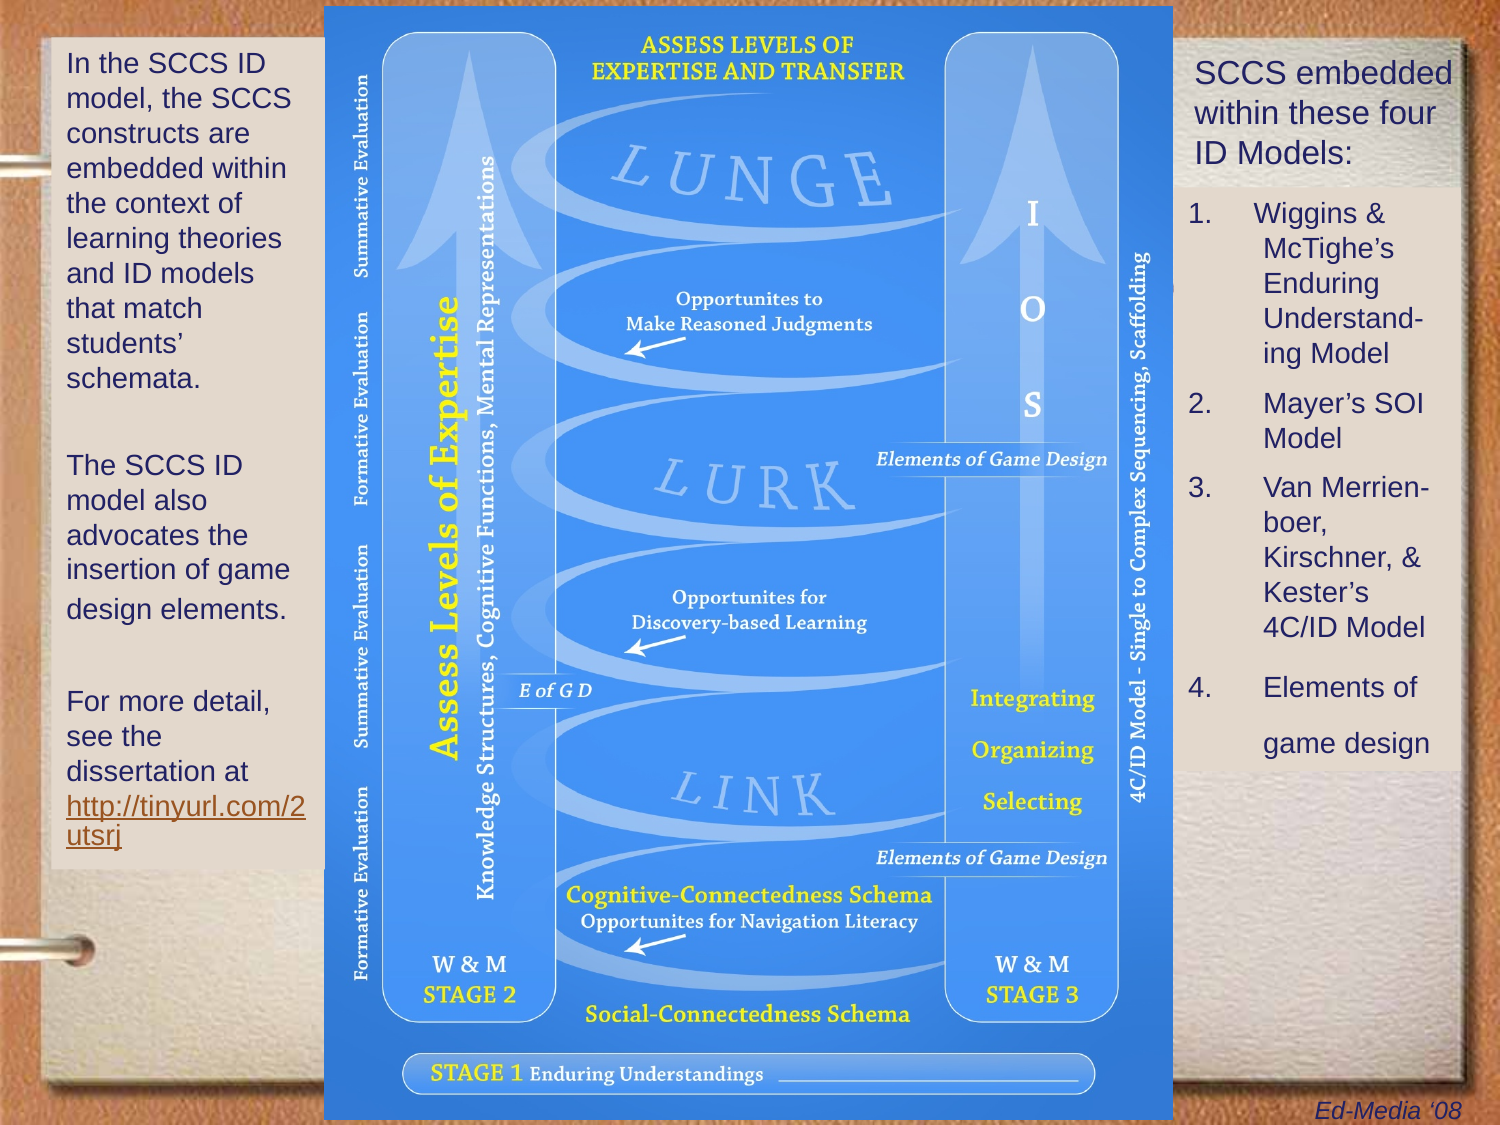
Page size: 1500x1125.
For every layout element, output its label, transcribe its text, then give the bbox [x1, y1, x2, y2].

picture [0, 0, 1500, 1125]
text_box SCCS embedded within these four ID Models: [1179, 43, 1493, 179]
text_box In the SCCS ID model, the SCCS constructs are embedded within the context of learning theories and ID models that match students’ schemata. The SCCS ID model also advocates the insertion of game design elements. For more detail, see the dissertation at http://tinyurl.com/2utsrj [51, 37, 319, 870]
text_box Ed-Media ‘08 [1299, 1087, 1478, 1125]
text_box 1. Wiggins & McTighe’s Enduring Understand-ing Model Mayer’s SOI Model Van Merrien-boer, Kirschner, & Kester’s 4C/ID Model Elements of game design [1178, 187, 1461, 771]
